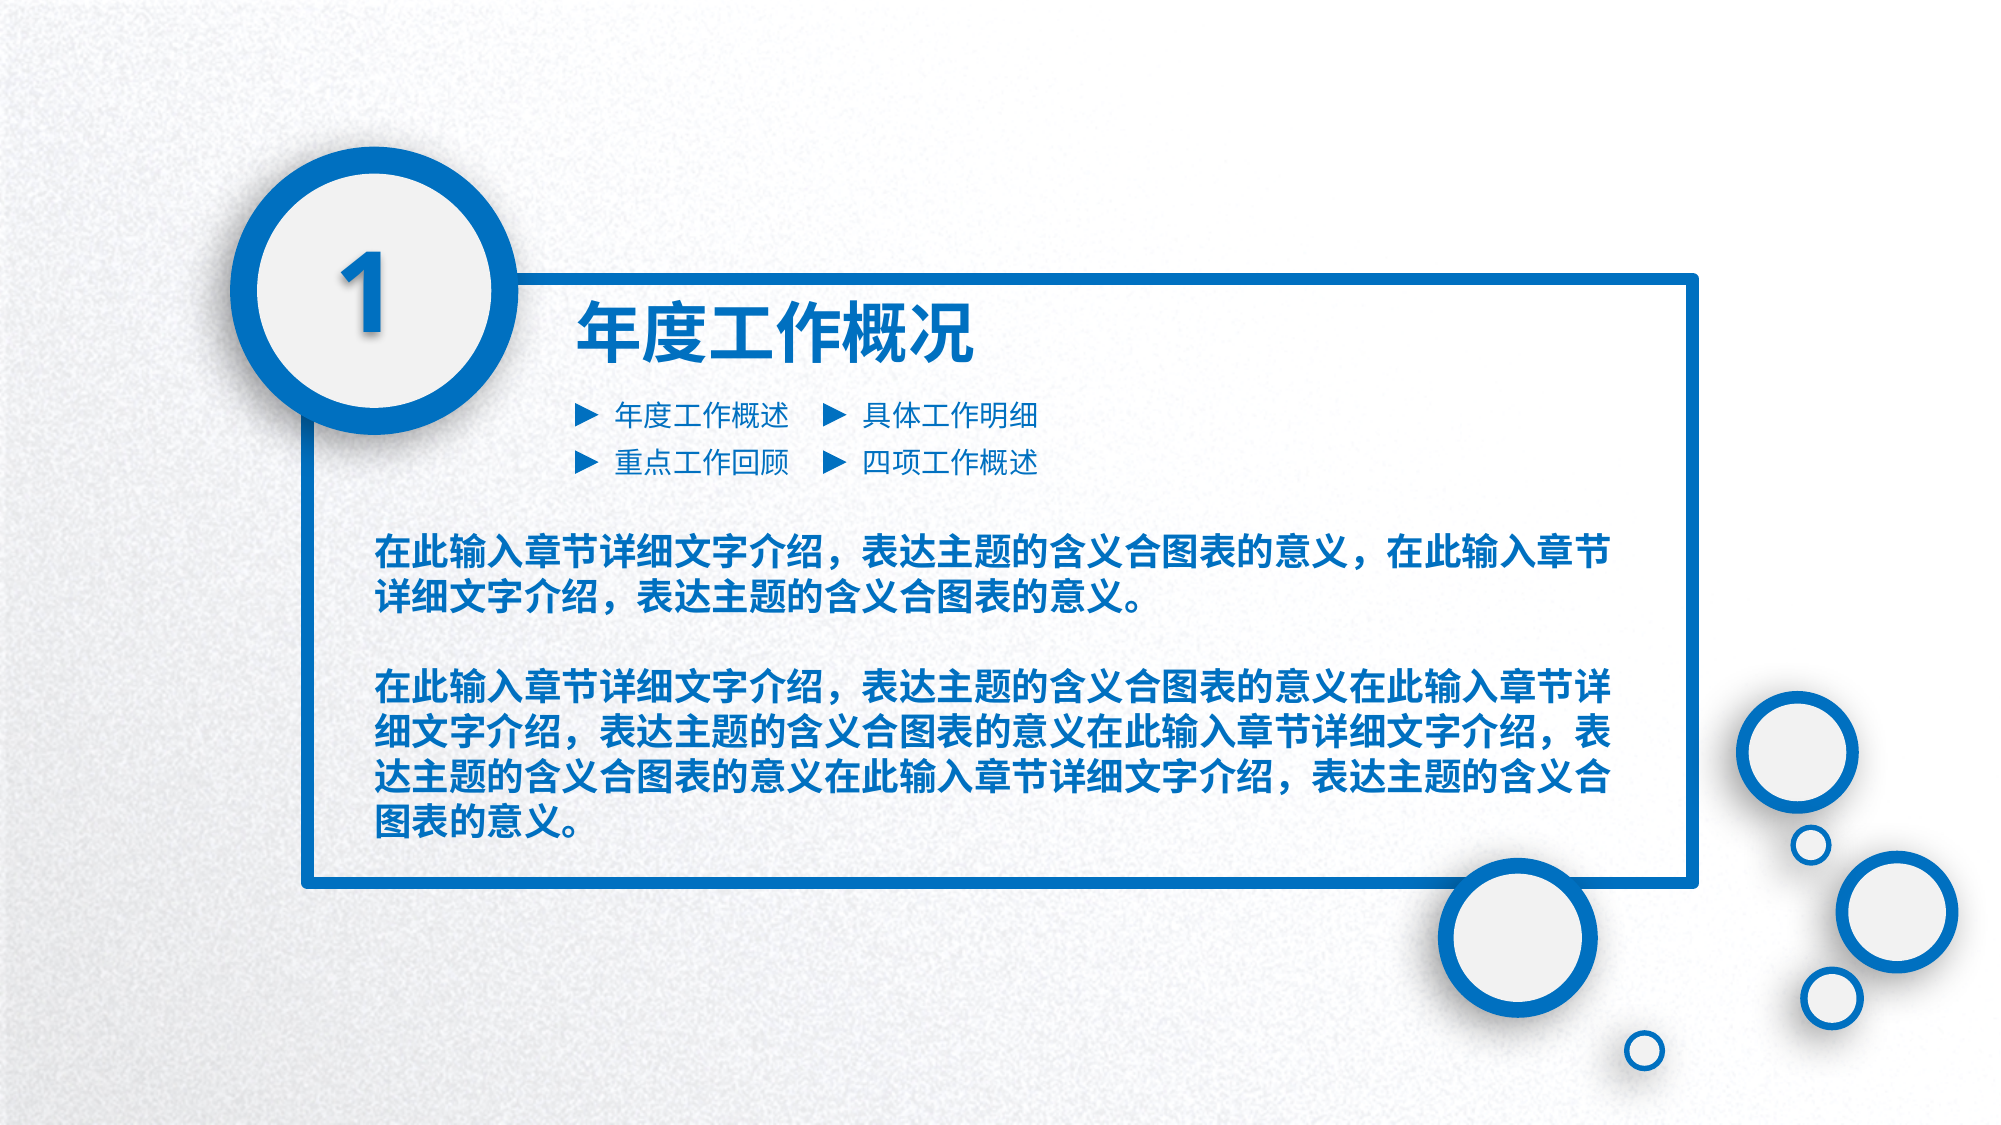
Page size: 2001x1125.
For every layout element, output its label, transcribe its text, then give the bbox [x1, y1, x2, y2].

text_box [232, 148, 517, 433]
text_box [1626, 1032, 1663, 1070]
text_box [1802, 968, 1862, 1029]
text_box 年度工作概况 [575, 290, 1178, 371]
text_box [574, 396, 803, 433]
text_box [1439, 859, 1596, 1016]
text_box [1837, 852, 1957, 972]
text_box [574, 444, 803, 480]
picture [0, 0, 2001, 1125]
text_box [1792, 826, 1830, 864]
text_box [1738, 693, 1857, 812]
text_box [306, 277, 1695, 885]
text_box 在此输入章节详细文字介绍，表达主题的含义合图表的意义，在此输入章节详细文字介绍，表达主题的含义合图表的意义。 在此输入章节详细文字介绍，表达主题的含义合图表的意义在此输入章节详细文字介绍，表达主题的含义合图表的意义在此输入章节详细文字介绍，表达主题的含义合图表的意义在此输入章节详细文字介绍，表达主题的含义合图表的意义。 [374, 527, 1639, 843]
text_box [822, 444, 1051, 480]
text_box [822, 396, 1051, 433]
